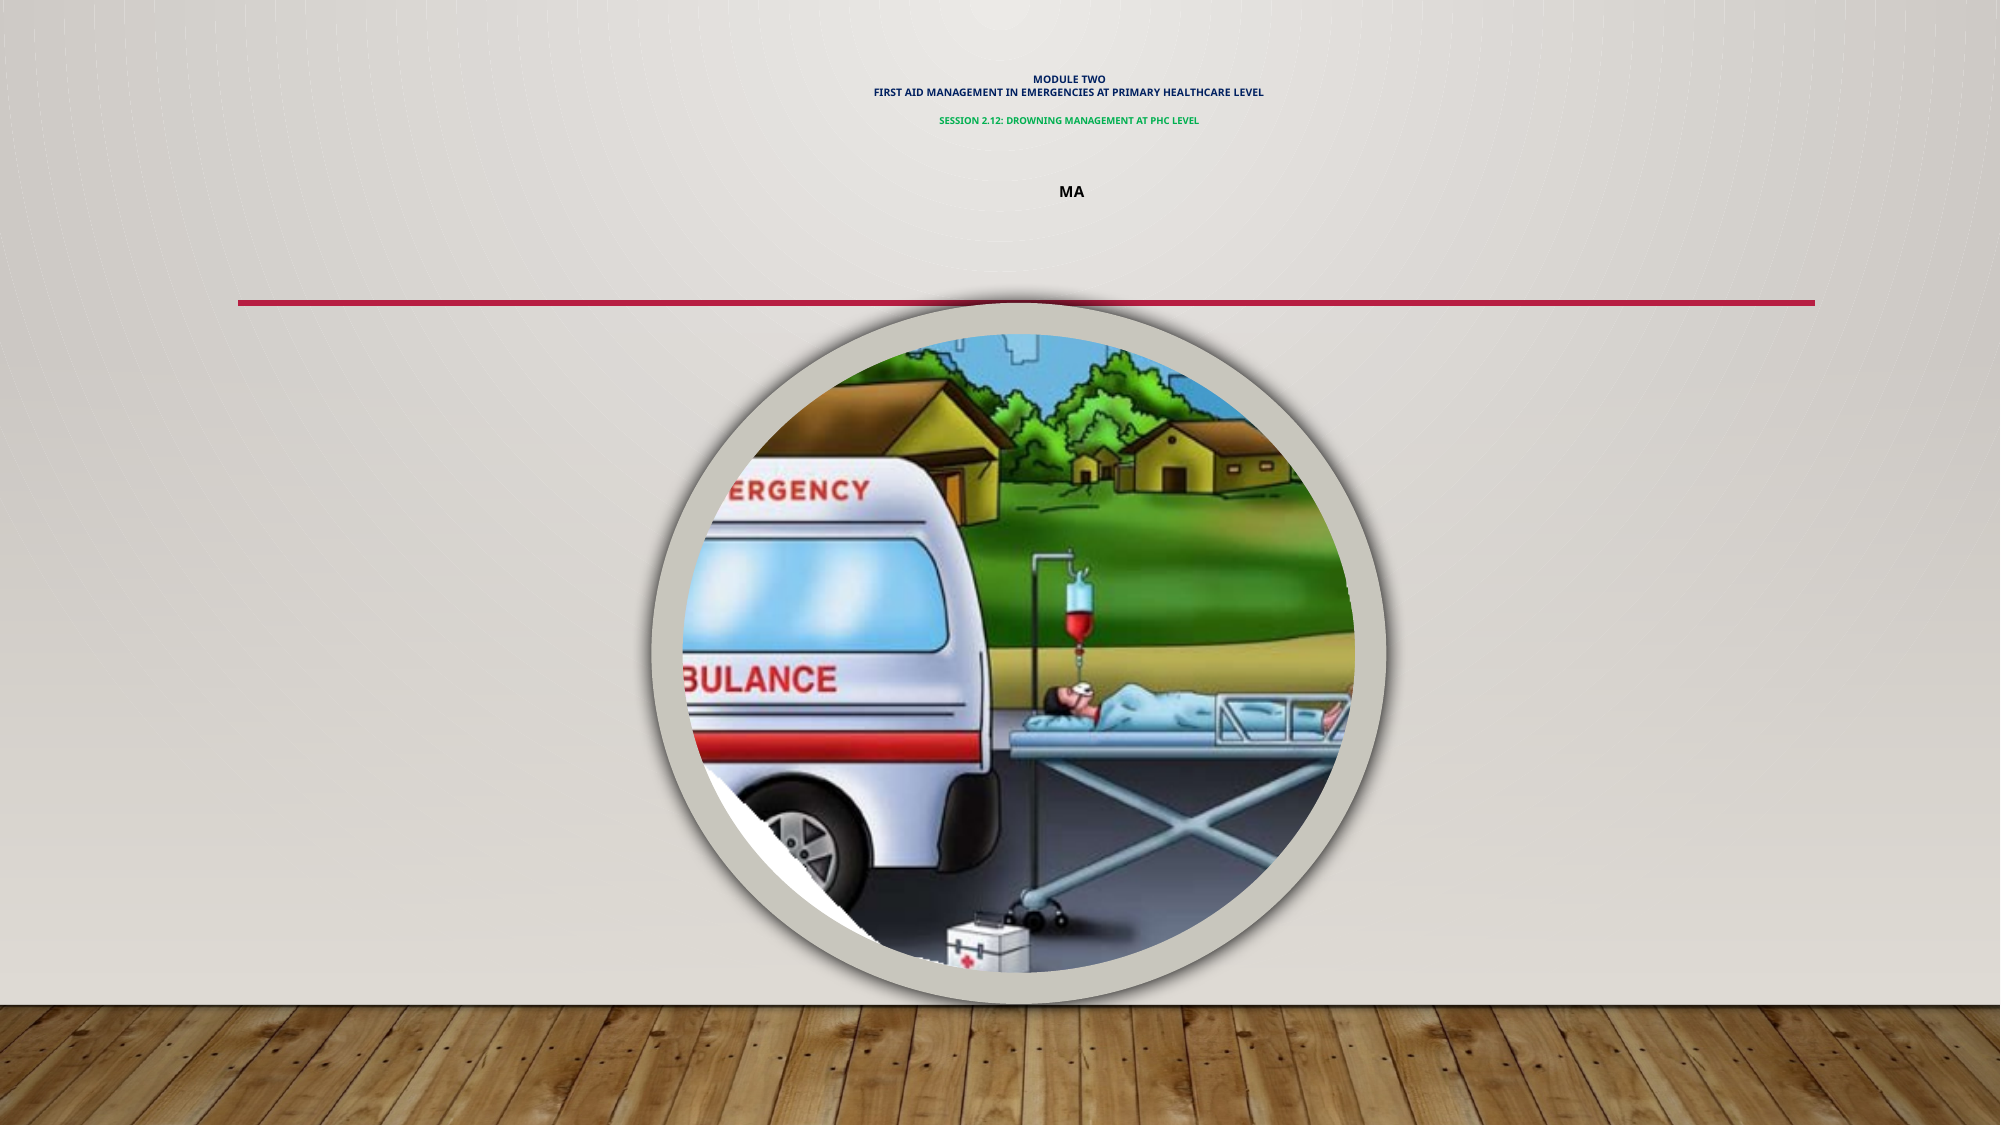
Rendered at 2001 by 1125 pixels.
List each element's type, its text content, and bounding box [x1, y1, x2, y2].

picture [666, 318, 1371, 989]
picture [0, 1005, 2000, 1125]
title MODULE TWO FIRST AID MANAGEMENT IN EMERGENCIES AT PRIMARY HEALTHCARE LEVEL SESSION 2.12: DROWNING MANAGEMENT AT PHC LEVEL MA [180, 65, 1960, 210]
